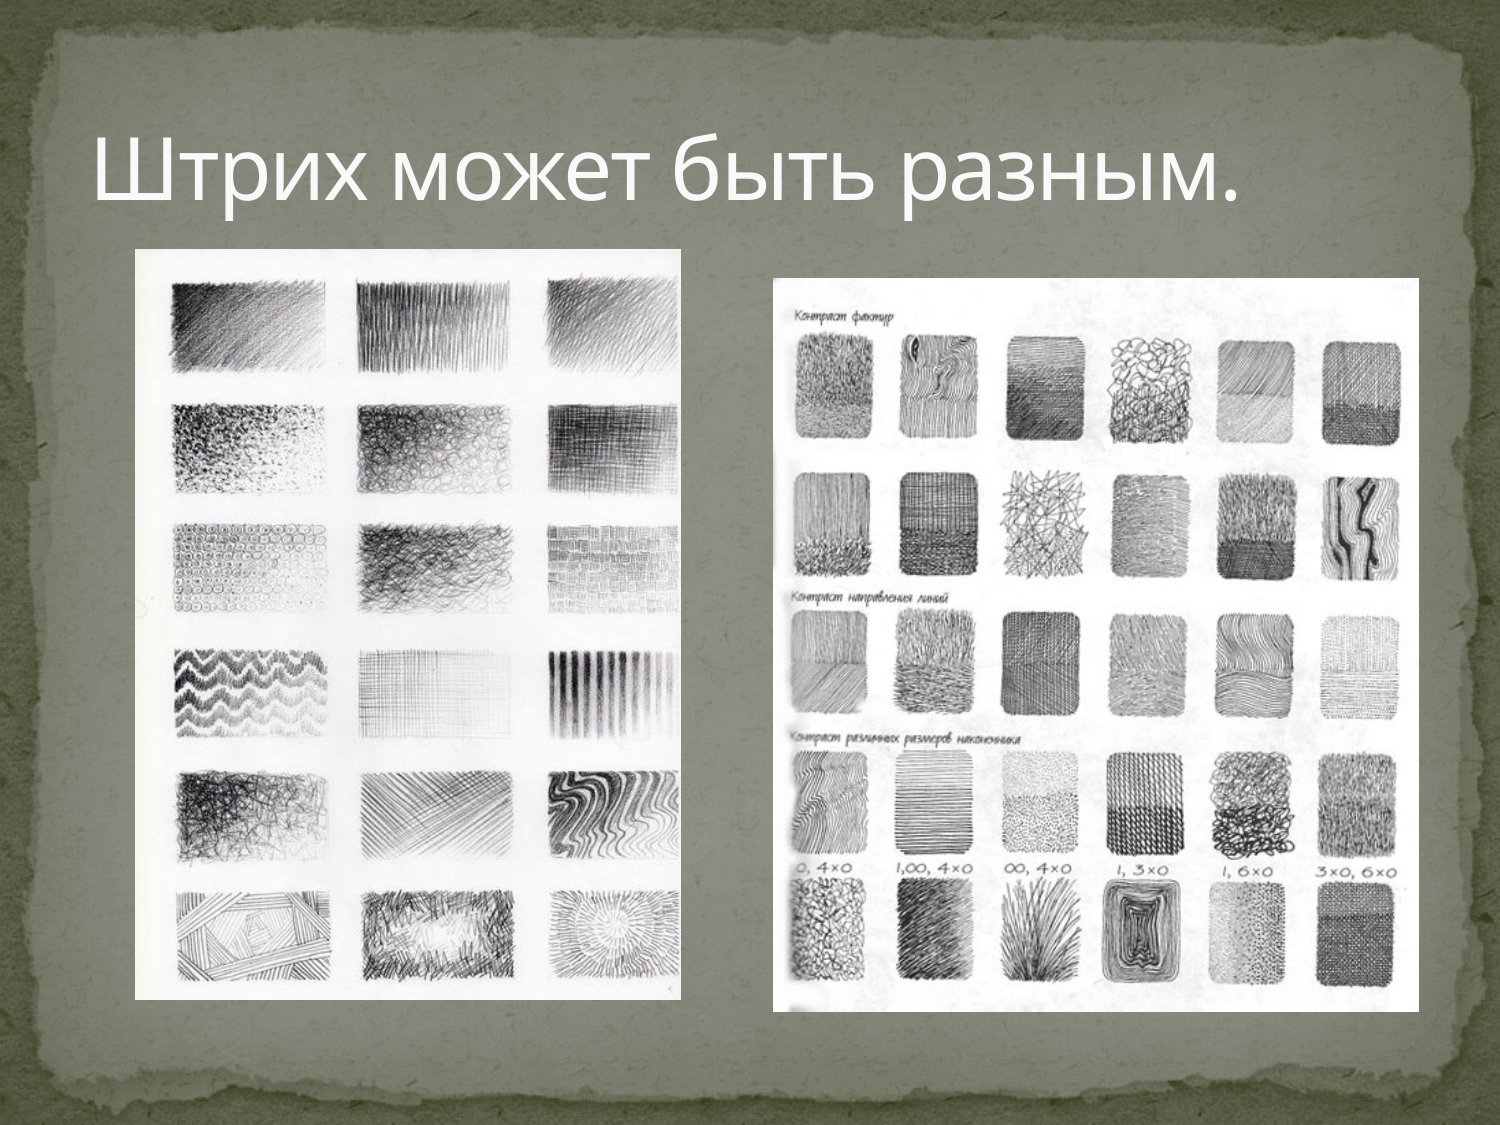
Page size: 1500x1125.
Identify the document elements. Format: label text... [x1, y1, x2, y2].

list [776, 281, 1417, 1011]
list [138, 252, 680, 999]
title Штрих может быть разным. [74, 24, 1425, 225]
